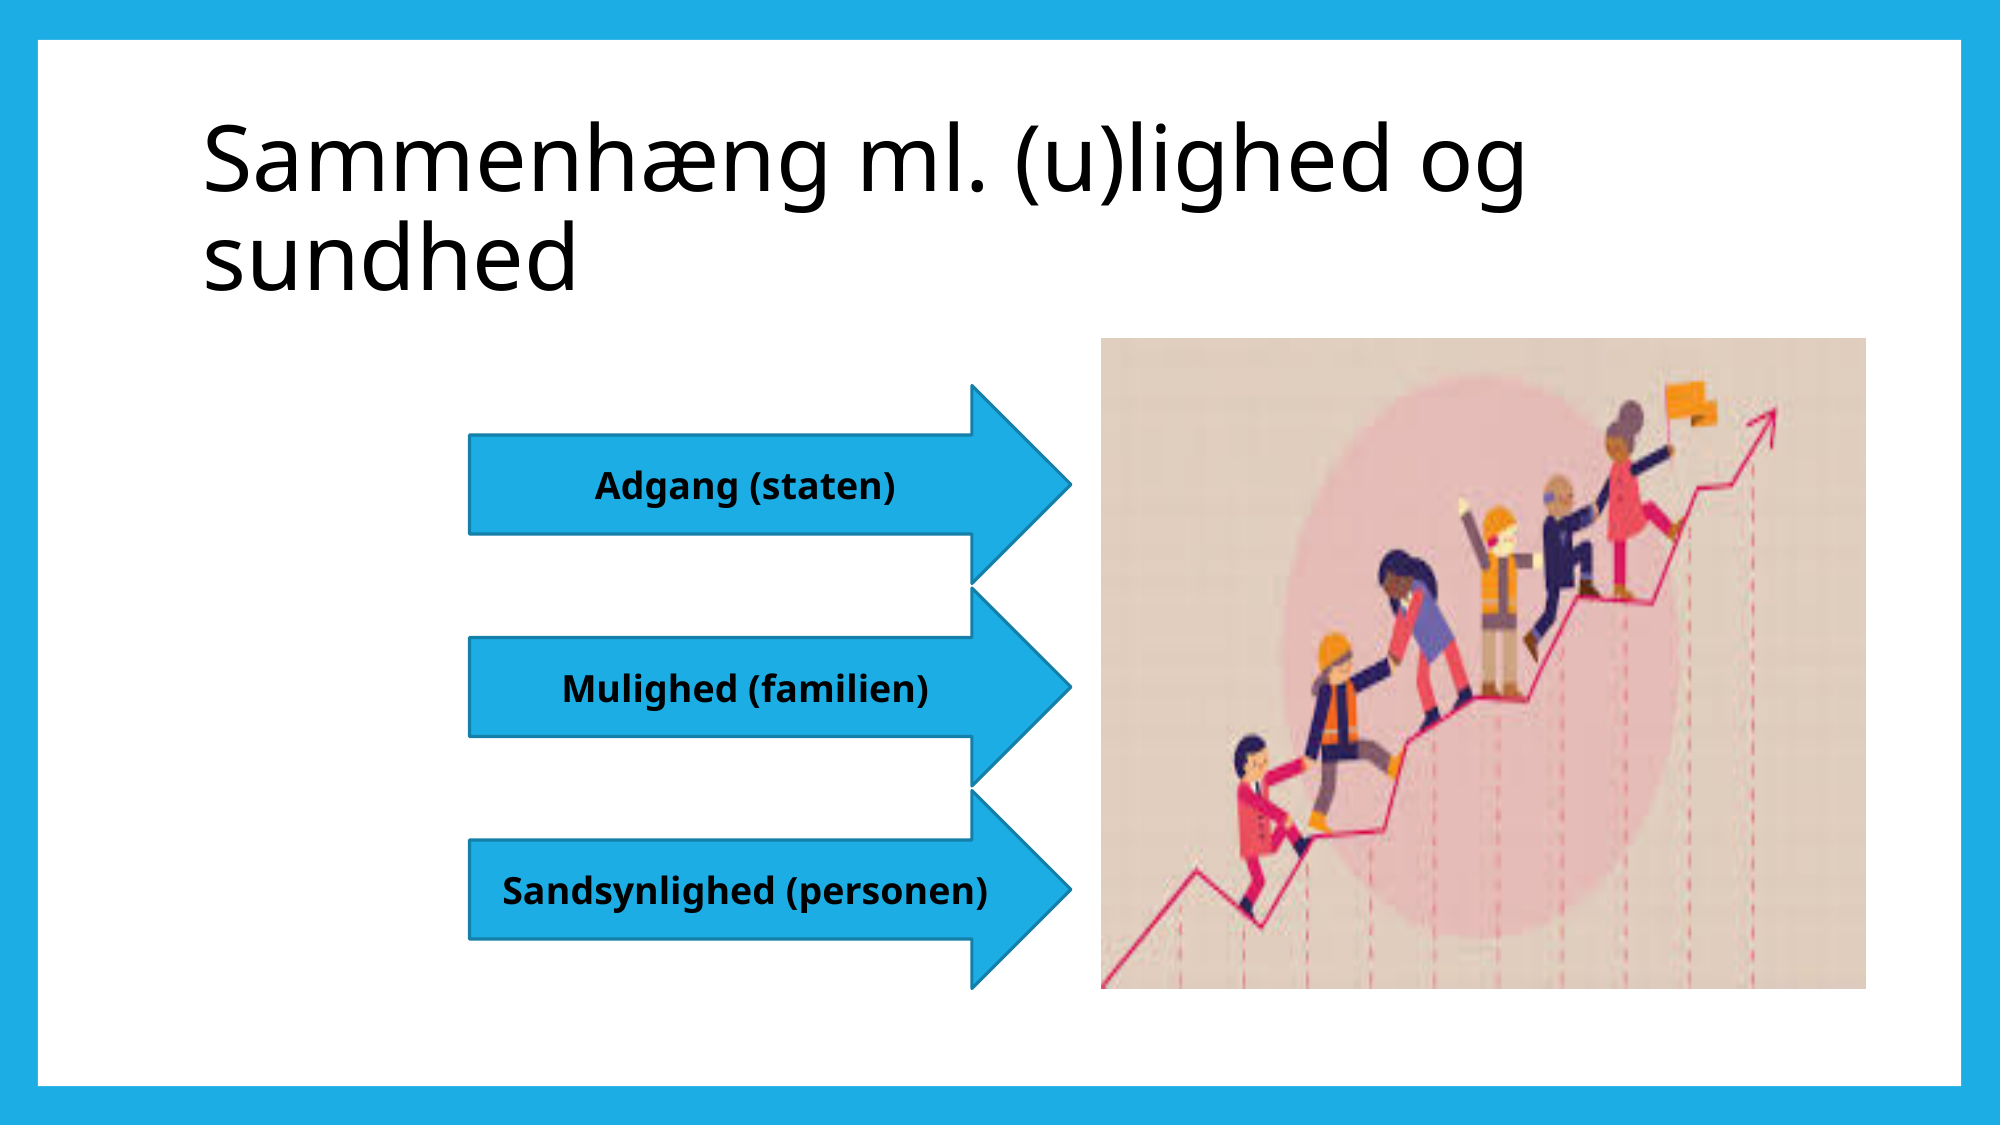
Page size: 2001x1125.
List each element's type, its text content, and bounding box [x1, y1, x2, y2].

text_box Sandsynlighed (personen) [467, 789, 1073, 990]
text_box Mulighed (familien) [467, 586, 1073, 788]
text_box Adgang (staten) [467, 384, 1073, 585]
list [1101, 338, 1866, 989]
title Sammenhæng ml. (u)lighed og sundhed [187, 99, 1808, 323]
